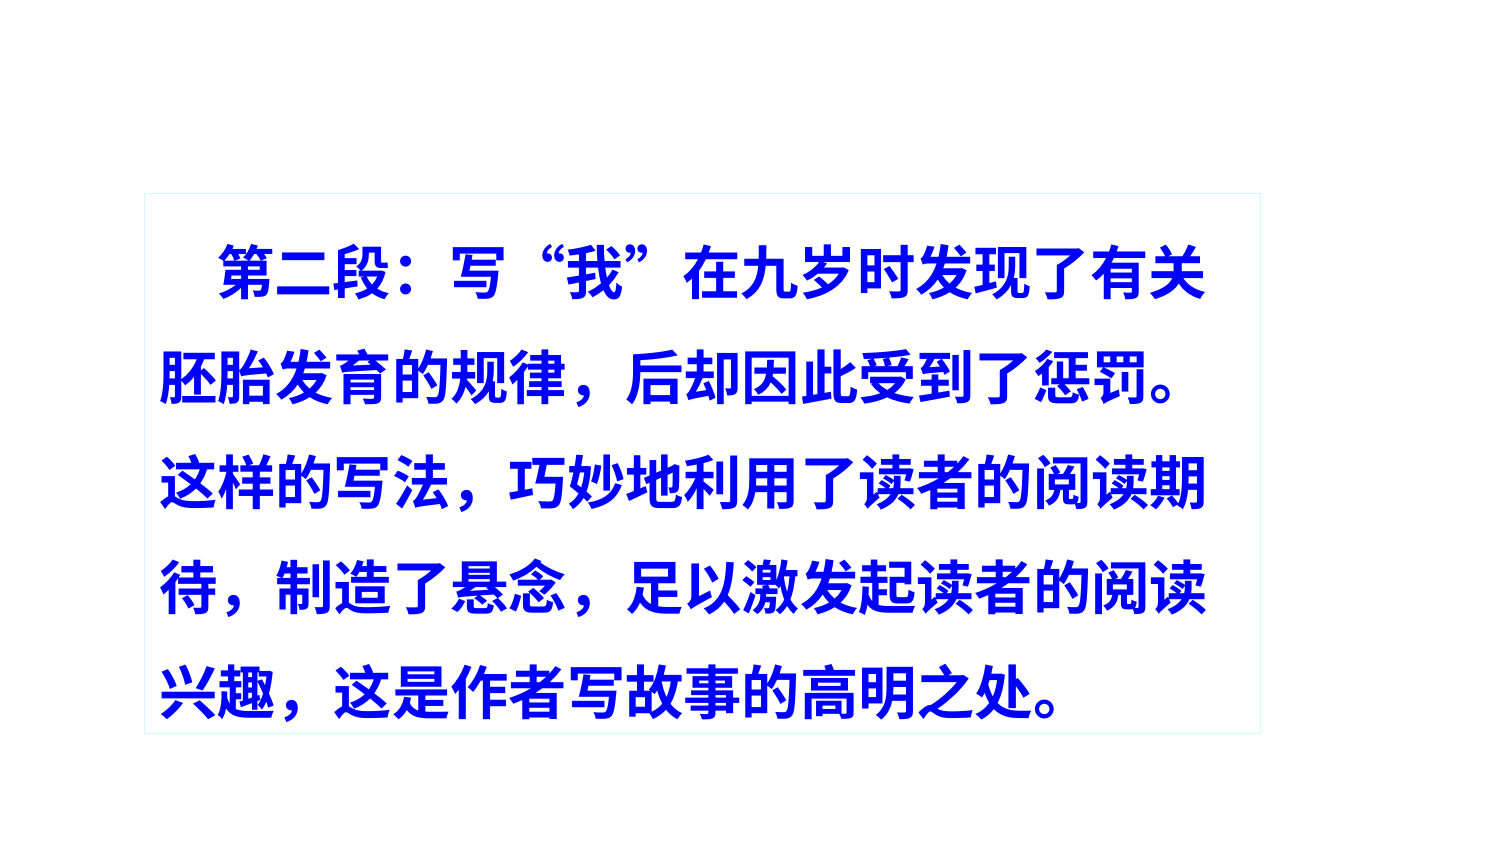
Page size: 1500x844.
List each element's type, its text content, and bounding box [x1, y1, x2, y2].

text_box 第二段：写“我”在九岁时发现了有关胚胎发育的规律，后却因此受到了惩罚。这样的写法，巧妙地利用了读者的阅读期待，制造了悬念，足以激发起读者的阅读兴趣，这是作者写故事的高明之处。 [144, 193, 1261, 734]
